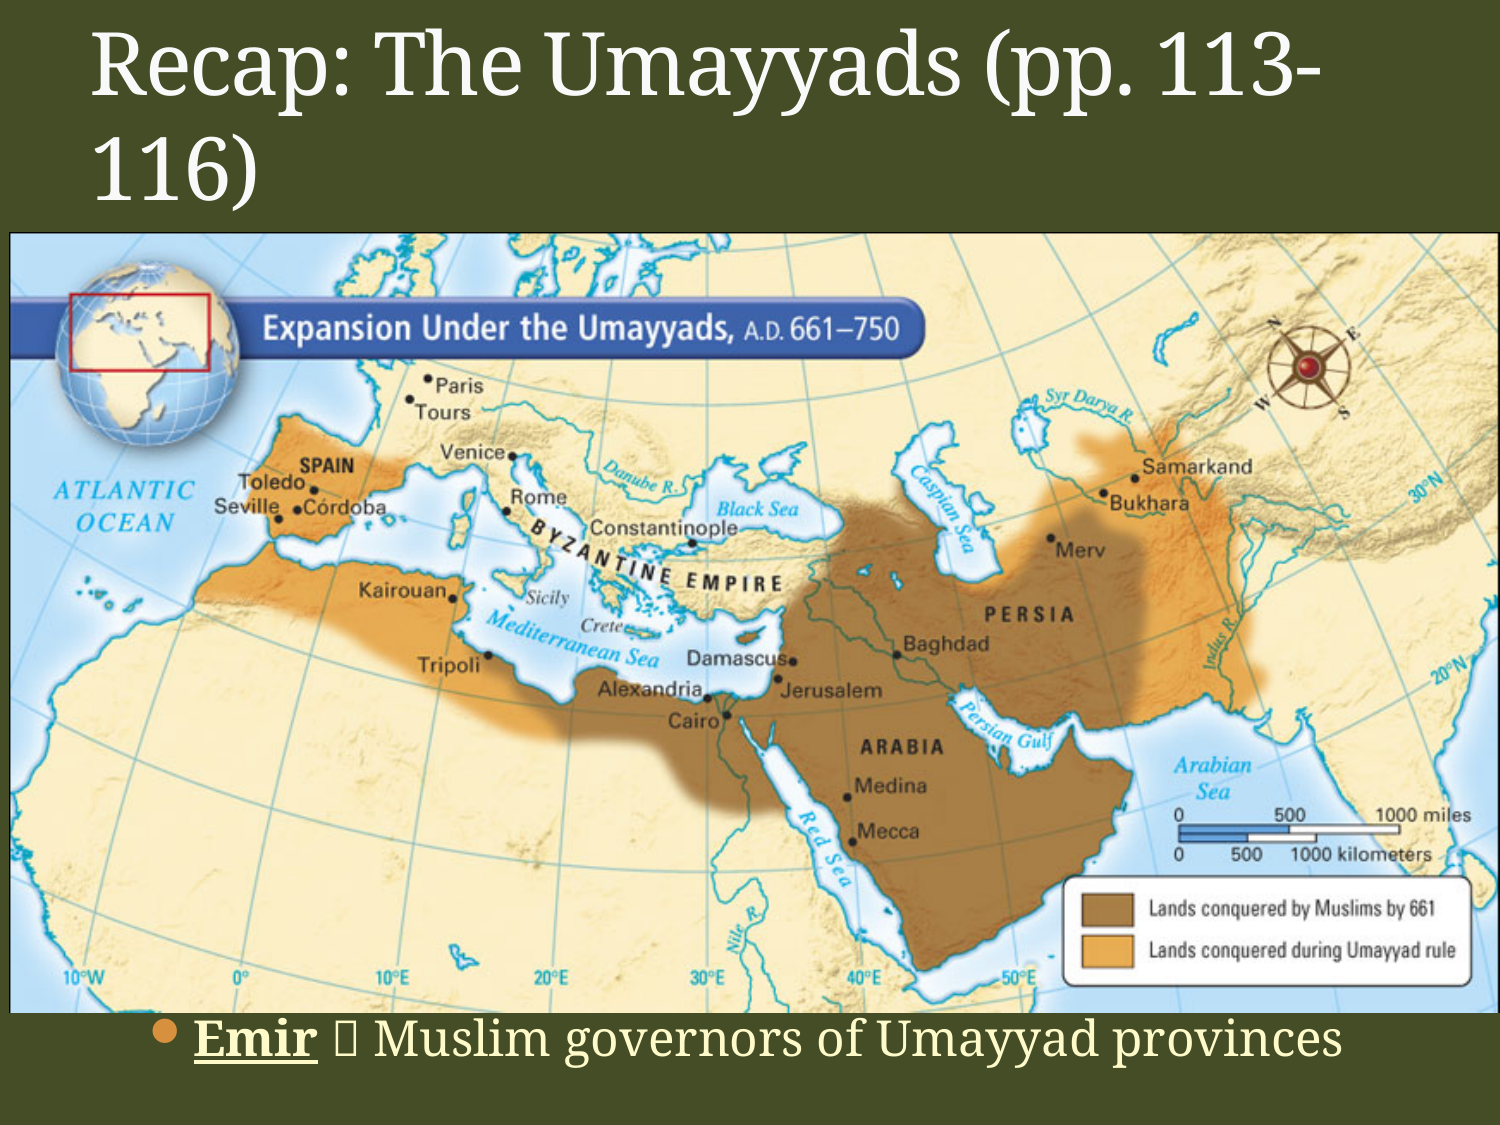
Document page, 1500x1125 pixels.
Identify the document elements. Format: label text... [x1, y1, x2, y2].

picture [9, 232, 1500, 1013]
title Recap: The Umayyads (pp. 113-116) [74, 24, 1425, 221]
list Conquered N. Africa, Iberian Peninsula & Central Asia Empire based on strong government, common language (Arabic), & using same kind of money across entire empire Fell b/c of religious & political differences 750 C.E.  Abassids defeated Umayyads Vocabulary: Iberian Peninsula  Spain Bureaucracy  system of agencies/people who do work of government Emir  Muslim governors of Umayyad provinces [75, 1023, 1425, 1075]
